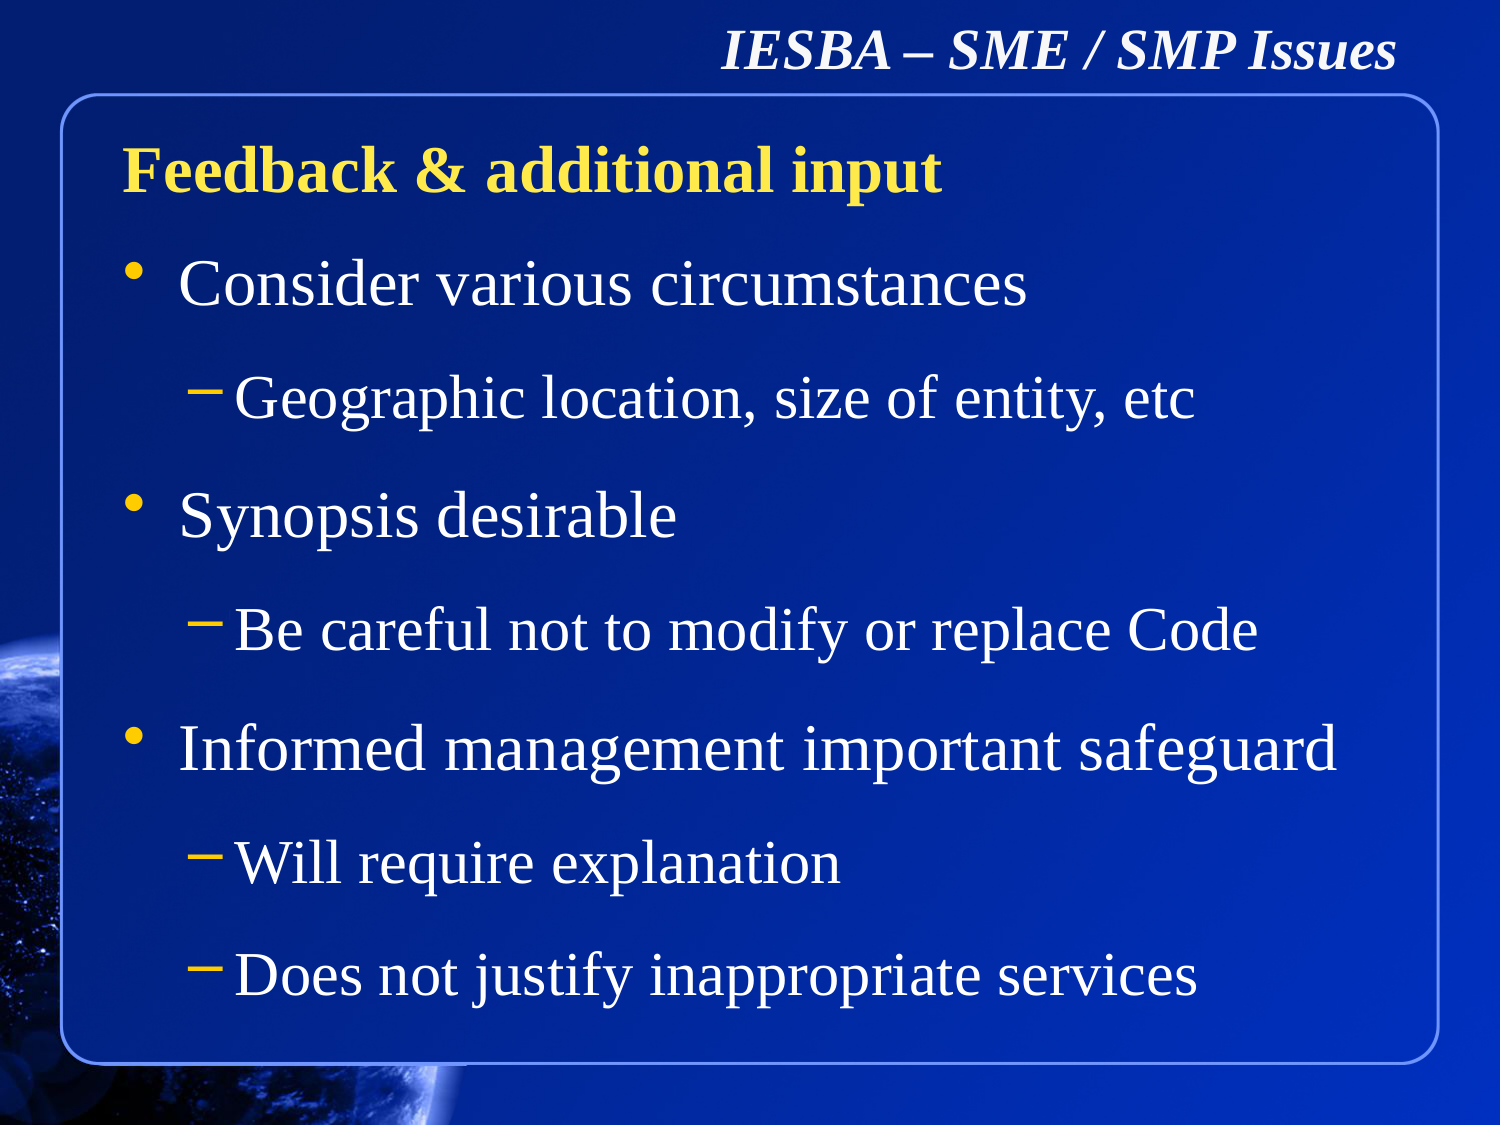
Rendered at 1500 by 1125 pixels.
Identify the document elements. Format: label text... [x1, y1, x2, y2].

picture [0, 0, 1500, 1125]
list Consider various circumstances Geographic location, size of entity, etc Synopsis desirable Be careful not to modify or replace Code Informed management important safeguard Will require explanation Does not justify inappropriate services [107, 230, 1411, 1048]
title IESBA – SME / SMP Issues [149, 0, 1414, 92]
list Feedback & additional input [107, 118, 1411, 215]
